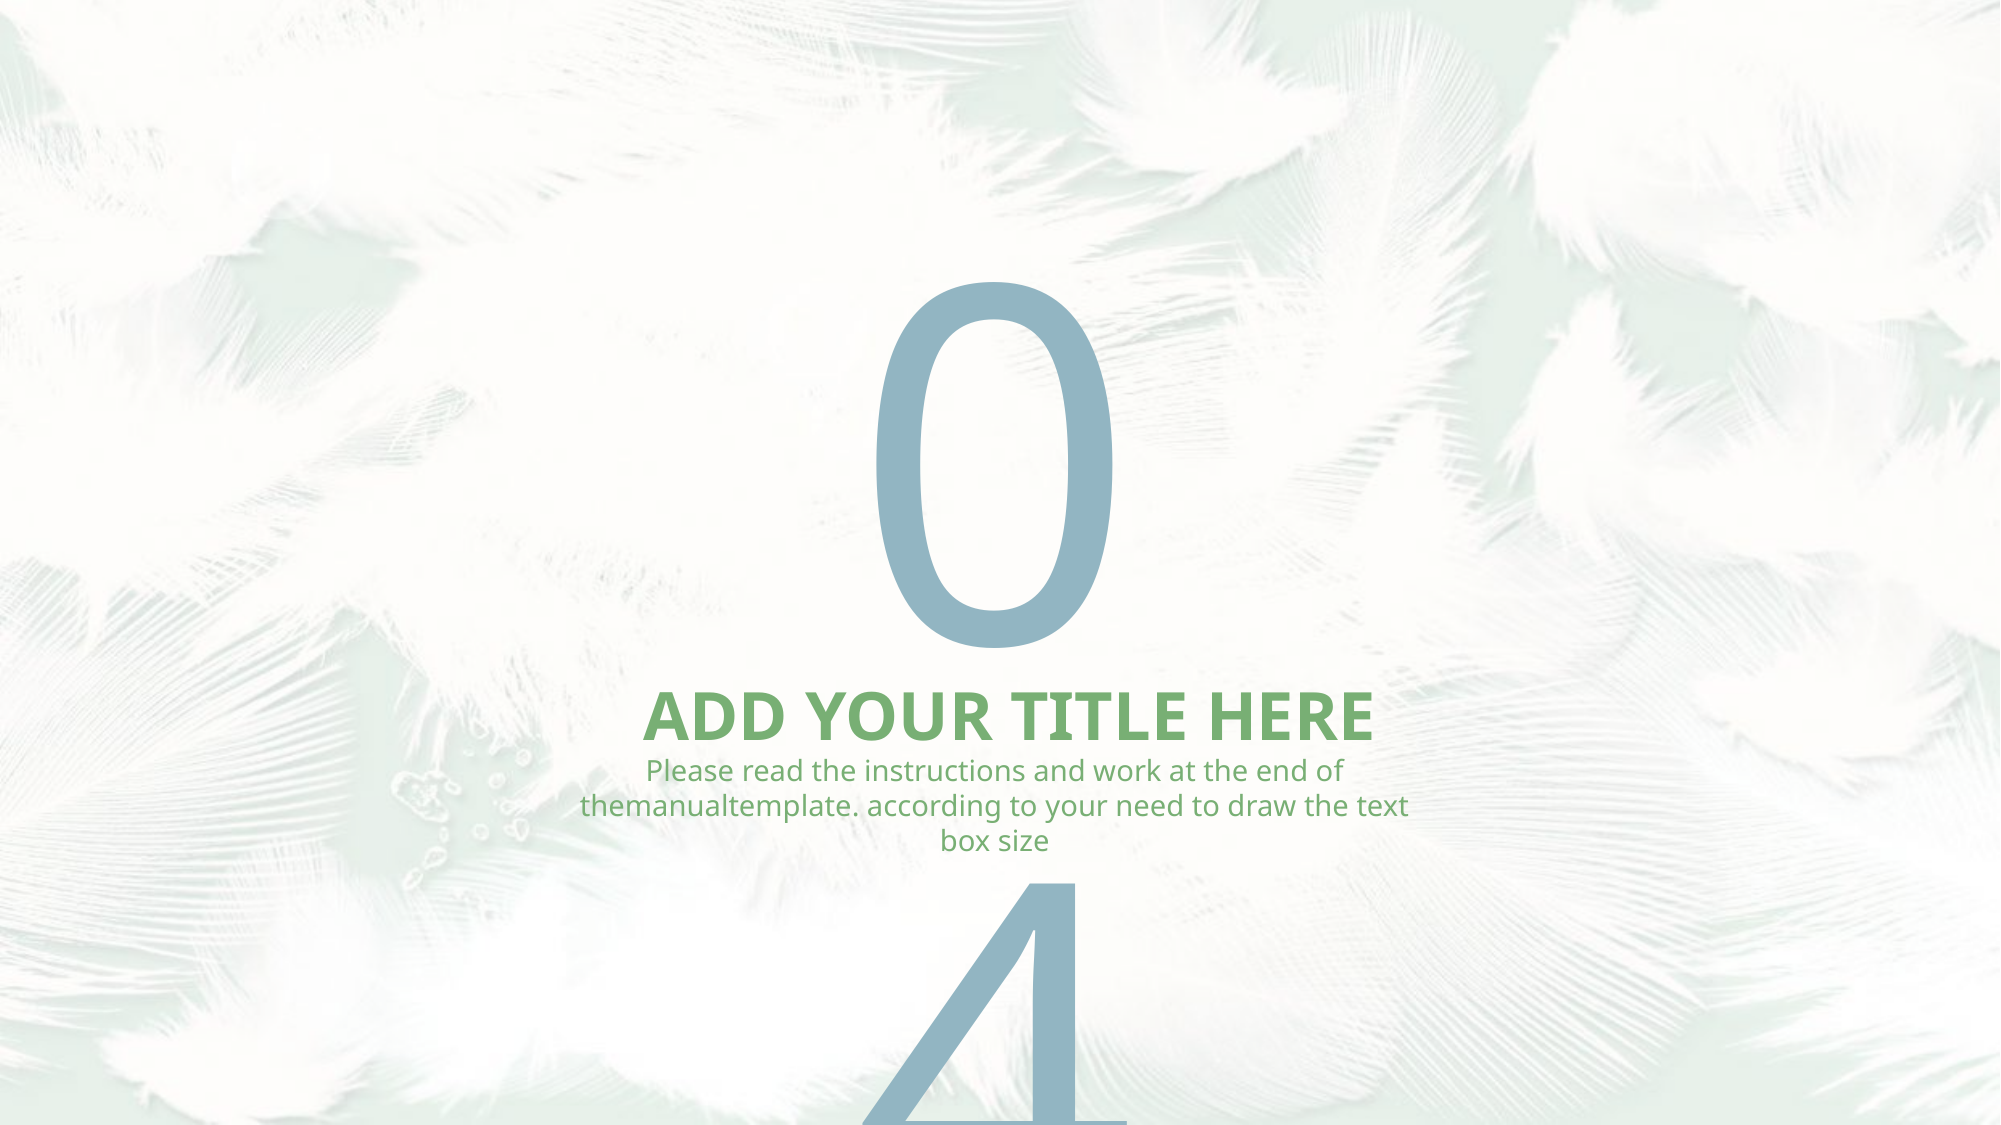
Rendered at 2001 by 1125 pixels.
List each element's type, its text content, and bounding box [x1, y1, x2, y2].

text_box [579, 666, 1411, 859]
text_box 52% [0, 0, 2000, 1125]
text_box 04 [734, 859, 1256, 1125]
text_box 04 [734, 138, 1256, 666]
